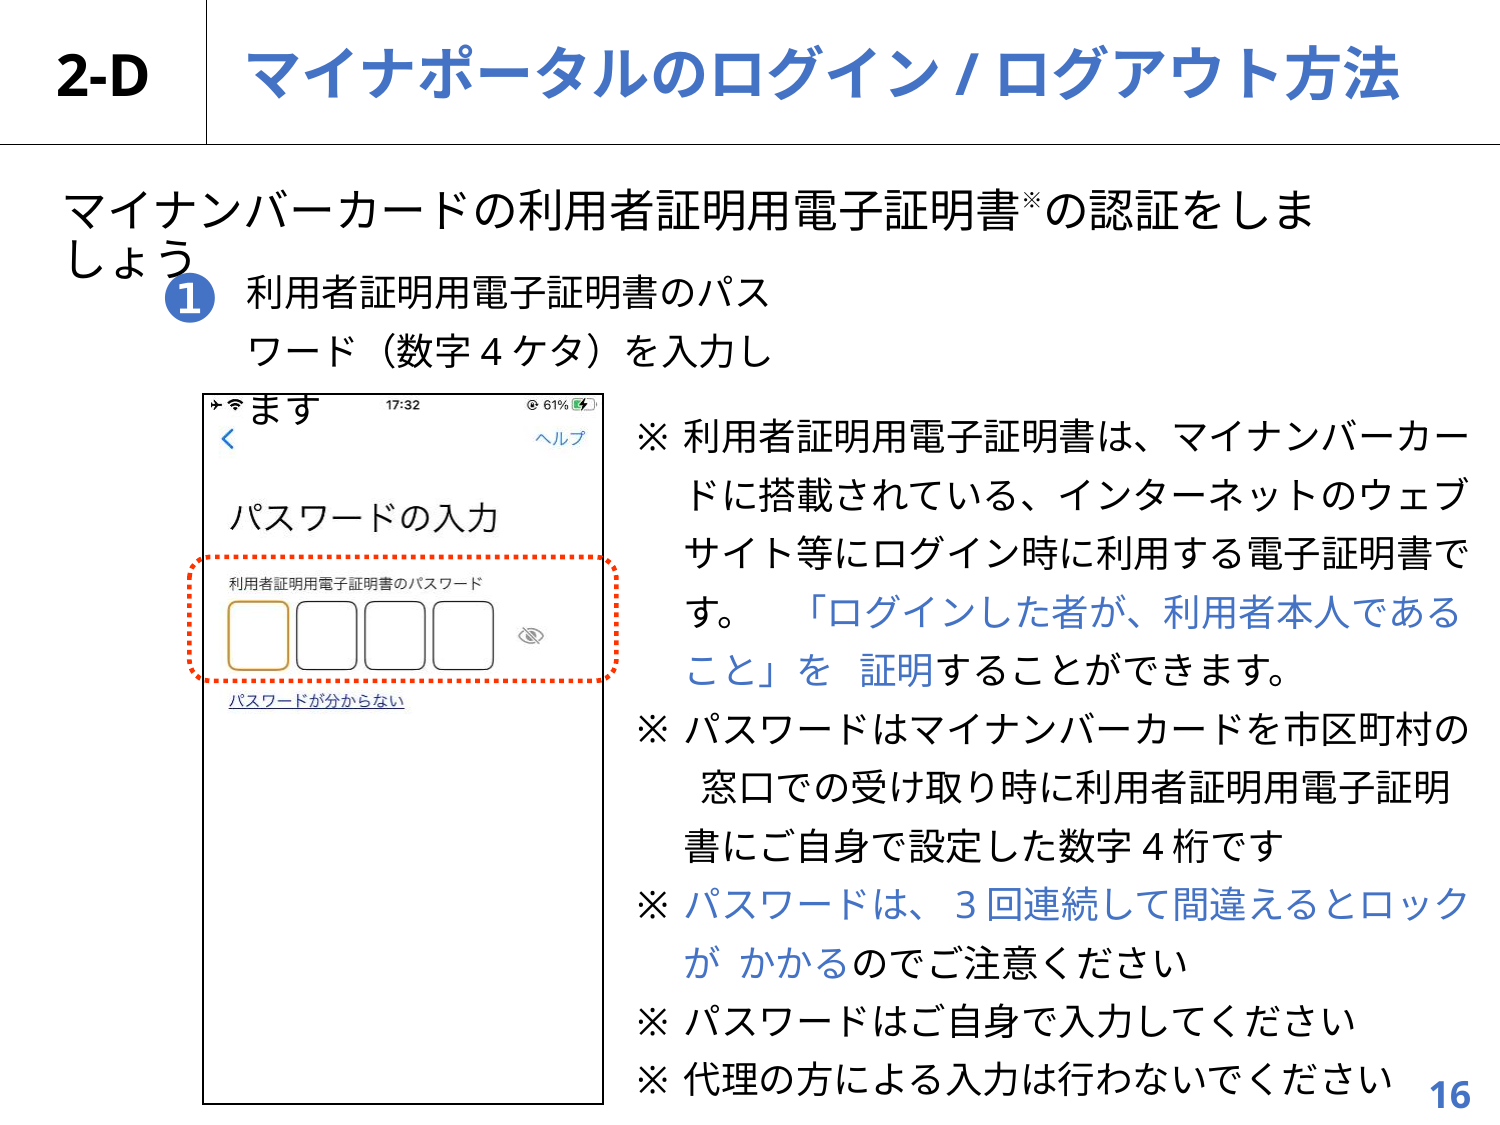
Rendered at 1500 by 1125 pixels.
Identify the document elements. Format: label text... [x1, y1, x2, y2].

text_box マイナンバーカードの利用者証明用電子証明書※の認証をしましょう [46, 180, 1422, 274]
text_box 利用者証明用電子証明書のパスワード（数字4ケタ）を入力します [231, 274, 814, 439]
text_box ❶ [145, 274, 223, 343]
text_box 2-D [0, 0, 207, 147]
text_box 利用者証明用電子証明書は、マイナンバーカードに搭載されている、インターネットのウェブサイト等にログイン時に利用する電子証明書です。 「ログインした者が、利用者本人であること」を 証明することができます。 パスワードはマイナンバーカードを市区町村の 窓口での受け取り時に利用者証明用電子証明書にご自身で設定した数字4桁です パスワードは、3回連続して間違えるとロックが かかるのでご注意ください パスワードはご自身で入力してください 代理の方による入力は行わないでください [622, 392, 1493, 1109]
text_box [188, 557, 203, 681]
text_box 16 [1399, 1063, 1500, 1123]
picture [203, 394, 603, 1104]
title マイナポータルのログイン/ログアウト方法 [228, 36, 1472, 116]
text_box [603, 557, 618, 681]
